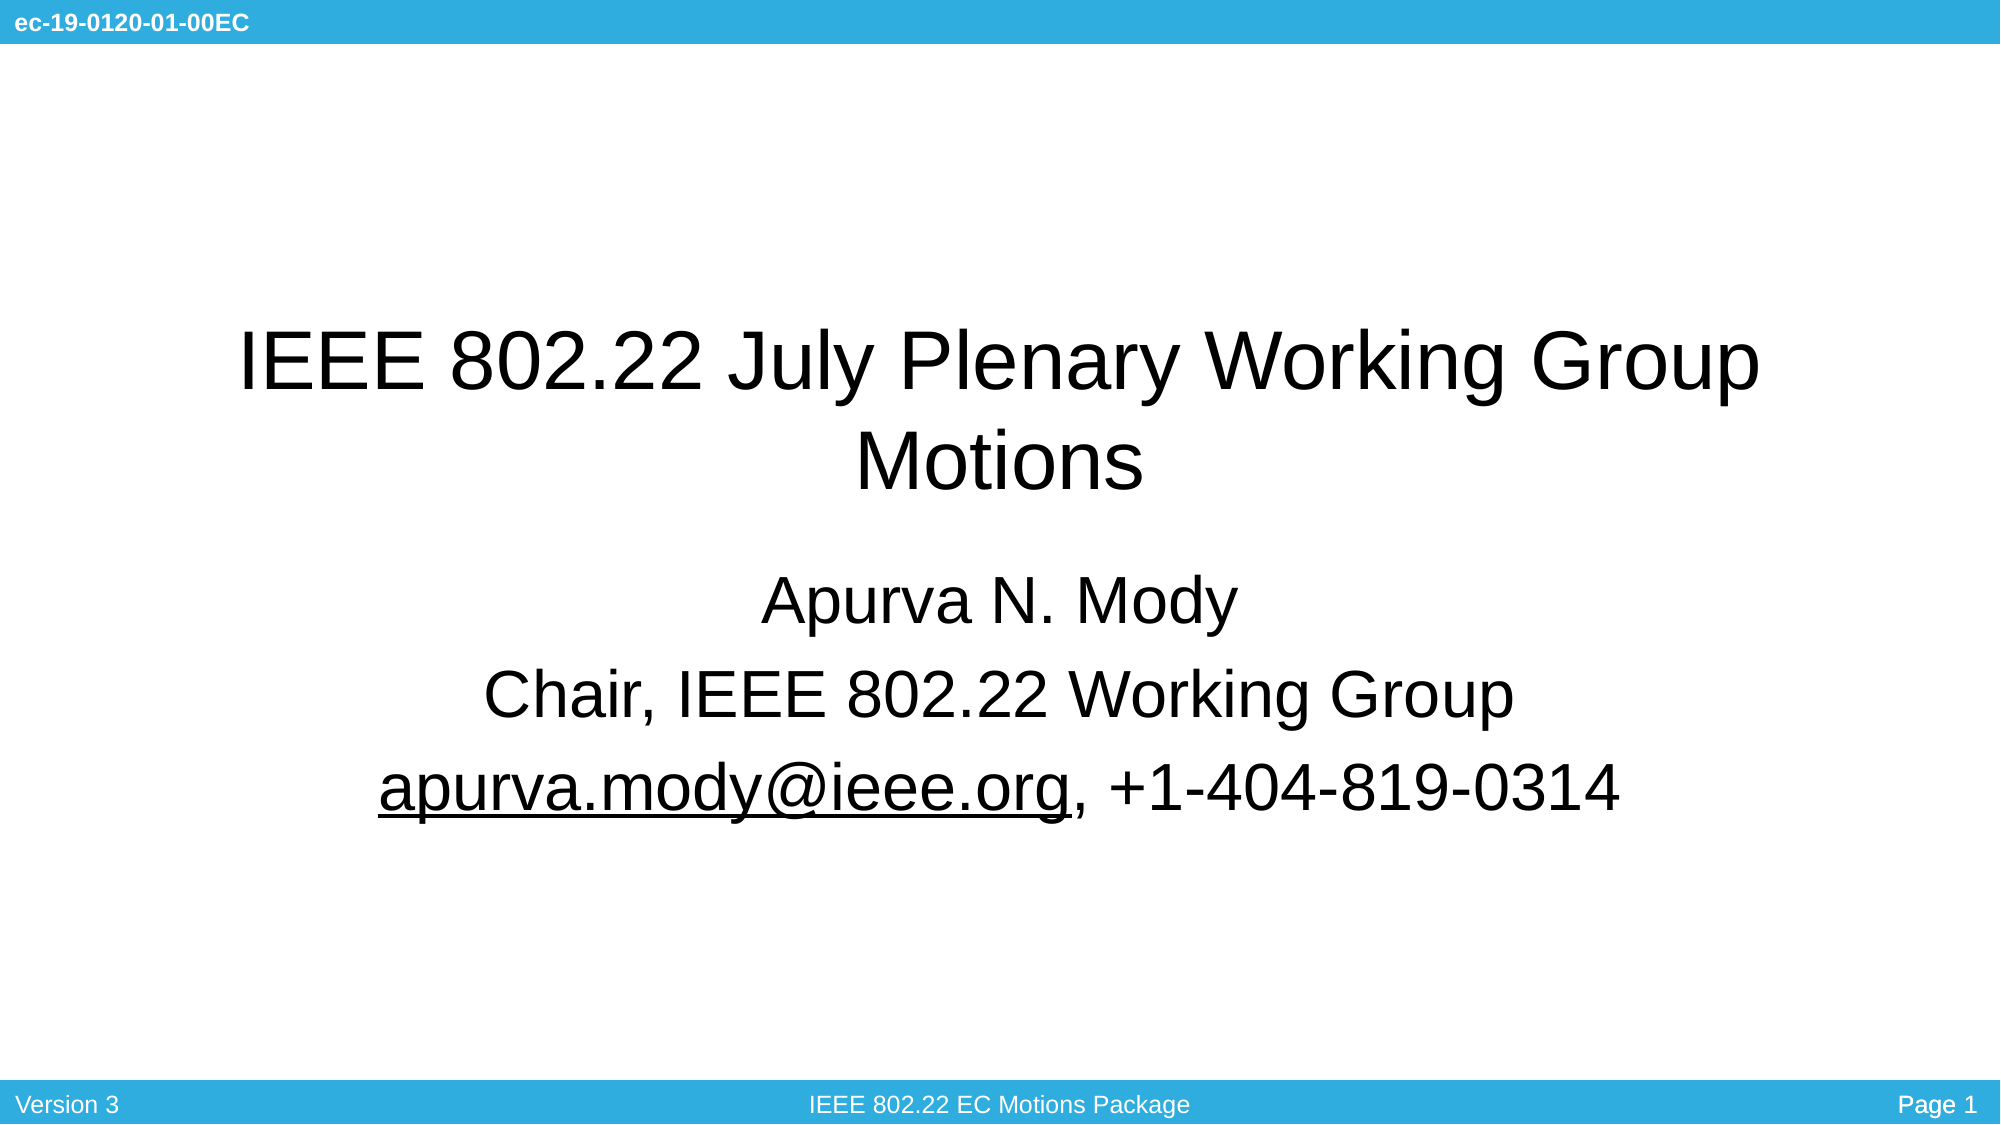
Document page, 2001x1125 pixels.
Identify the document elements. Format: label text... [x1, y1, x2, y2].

subtitle Apurva N. Mody Chair, IEEE 802.22 Working Group apurva.mody@ieee.org, +1-404-819-0314 [300, 549, 1700, 838]
title IEEE 802.22 July Plenary Working Group Motions [150, 262, 1850, 550]
